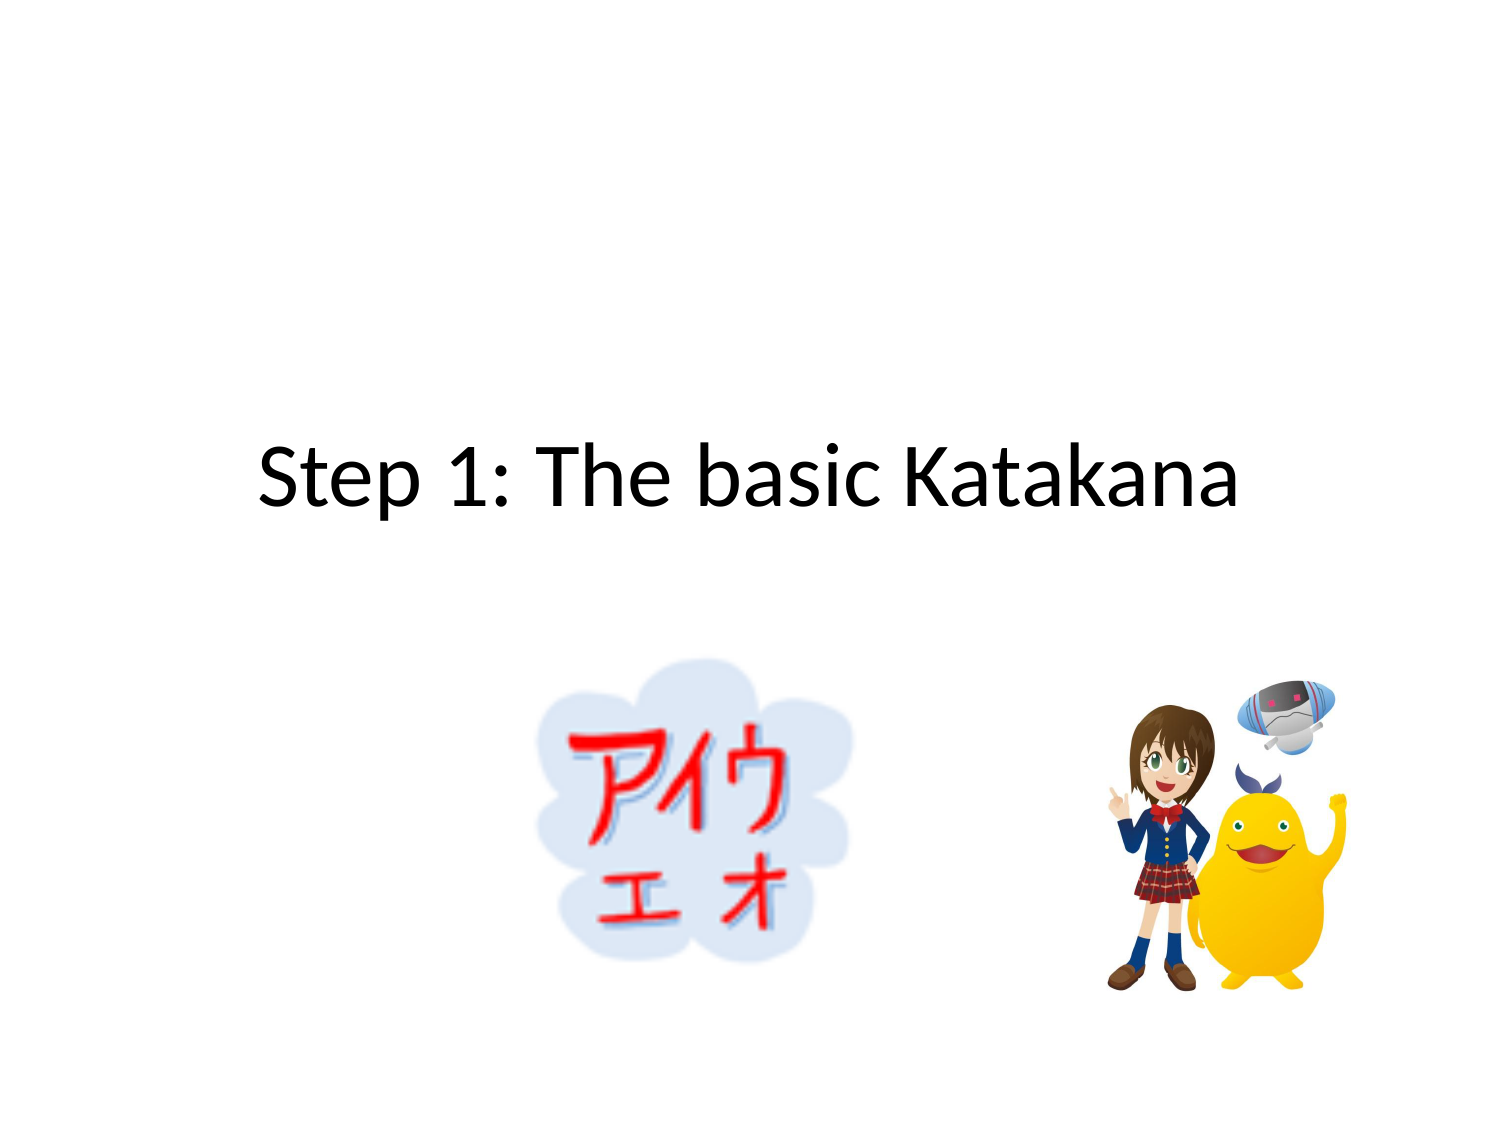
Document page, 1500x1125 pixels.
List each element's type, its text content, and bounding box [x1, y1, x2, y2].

picture [478, 644, 943, 982]
picture [1080, 668, 1371, 1019]
title Step 1: The basic Katakana [112, 349, 1388, 591]
